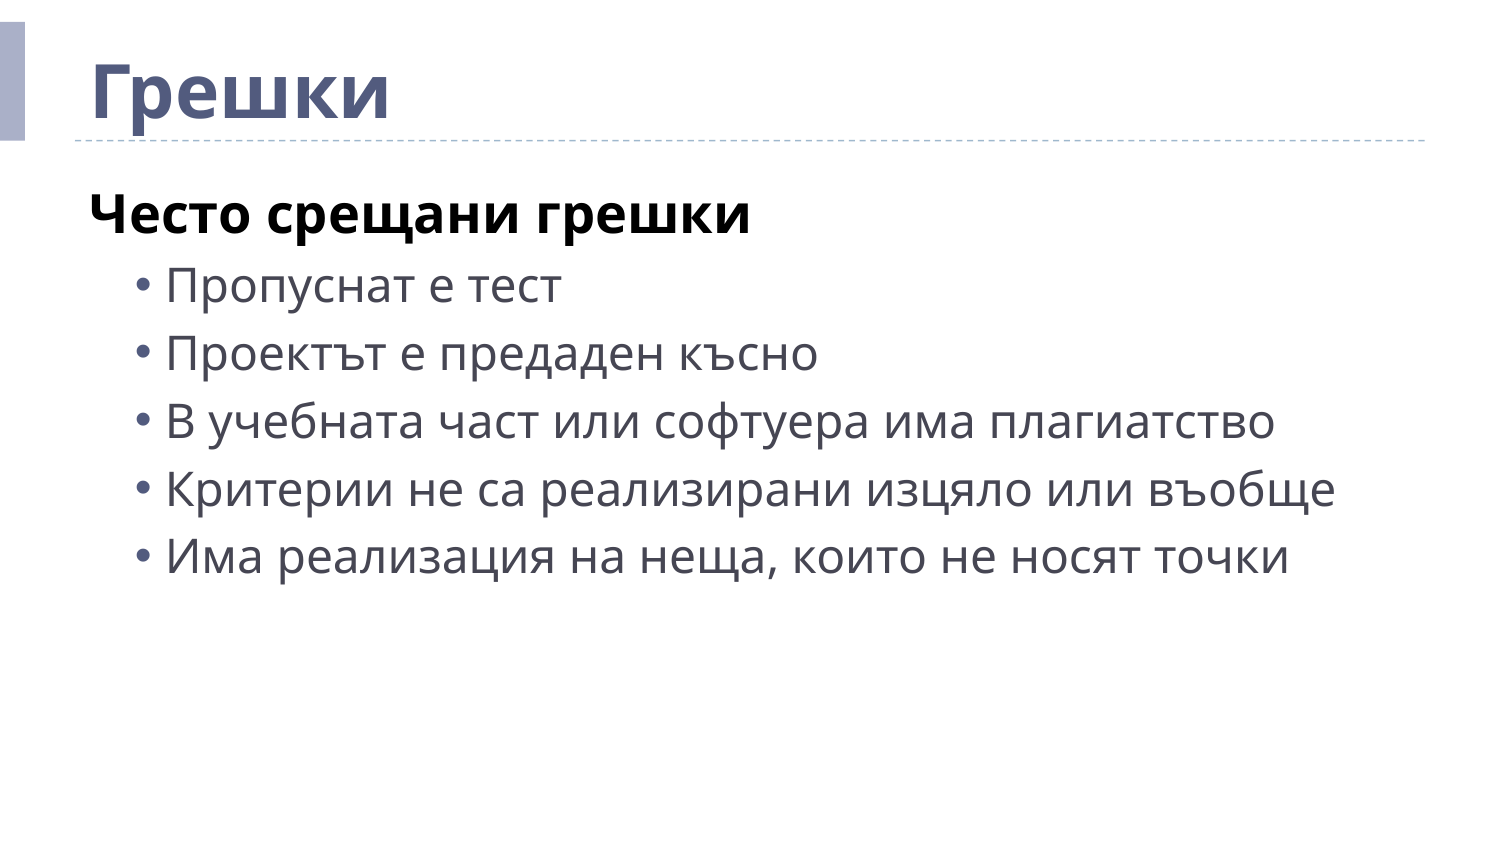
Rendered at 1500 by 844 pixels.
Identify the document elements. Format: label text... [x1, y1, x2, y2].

title Грешки [75, 18, 1475, 141]
list Често срещани грешки Пропуснат е тест Проектът е предаден късно В учебната част или софтуера има плагиатство Критерии не са реализирани изцяло или въобще Има реализация на неща, които не носят точки [75, 171, 1475, 835]
